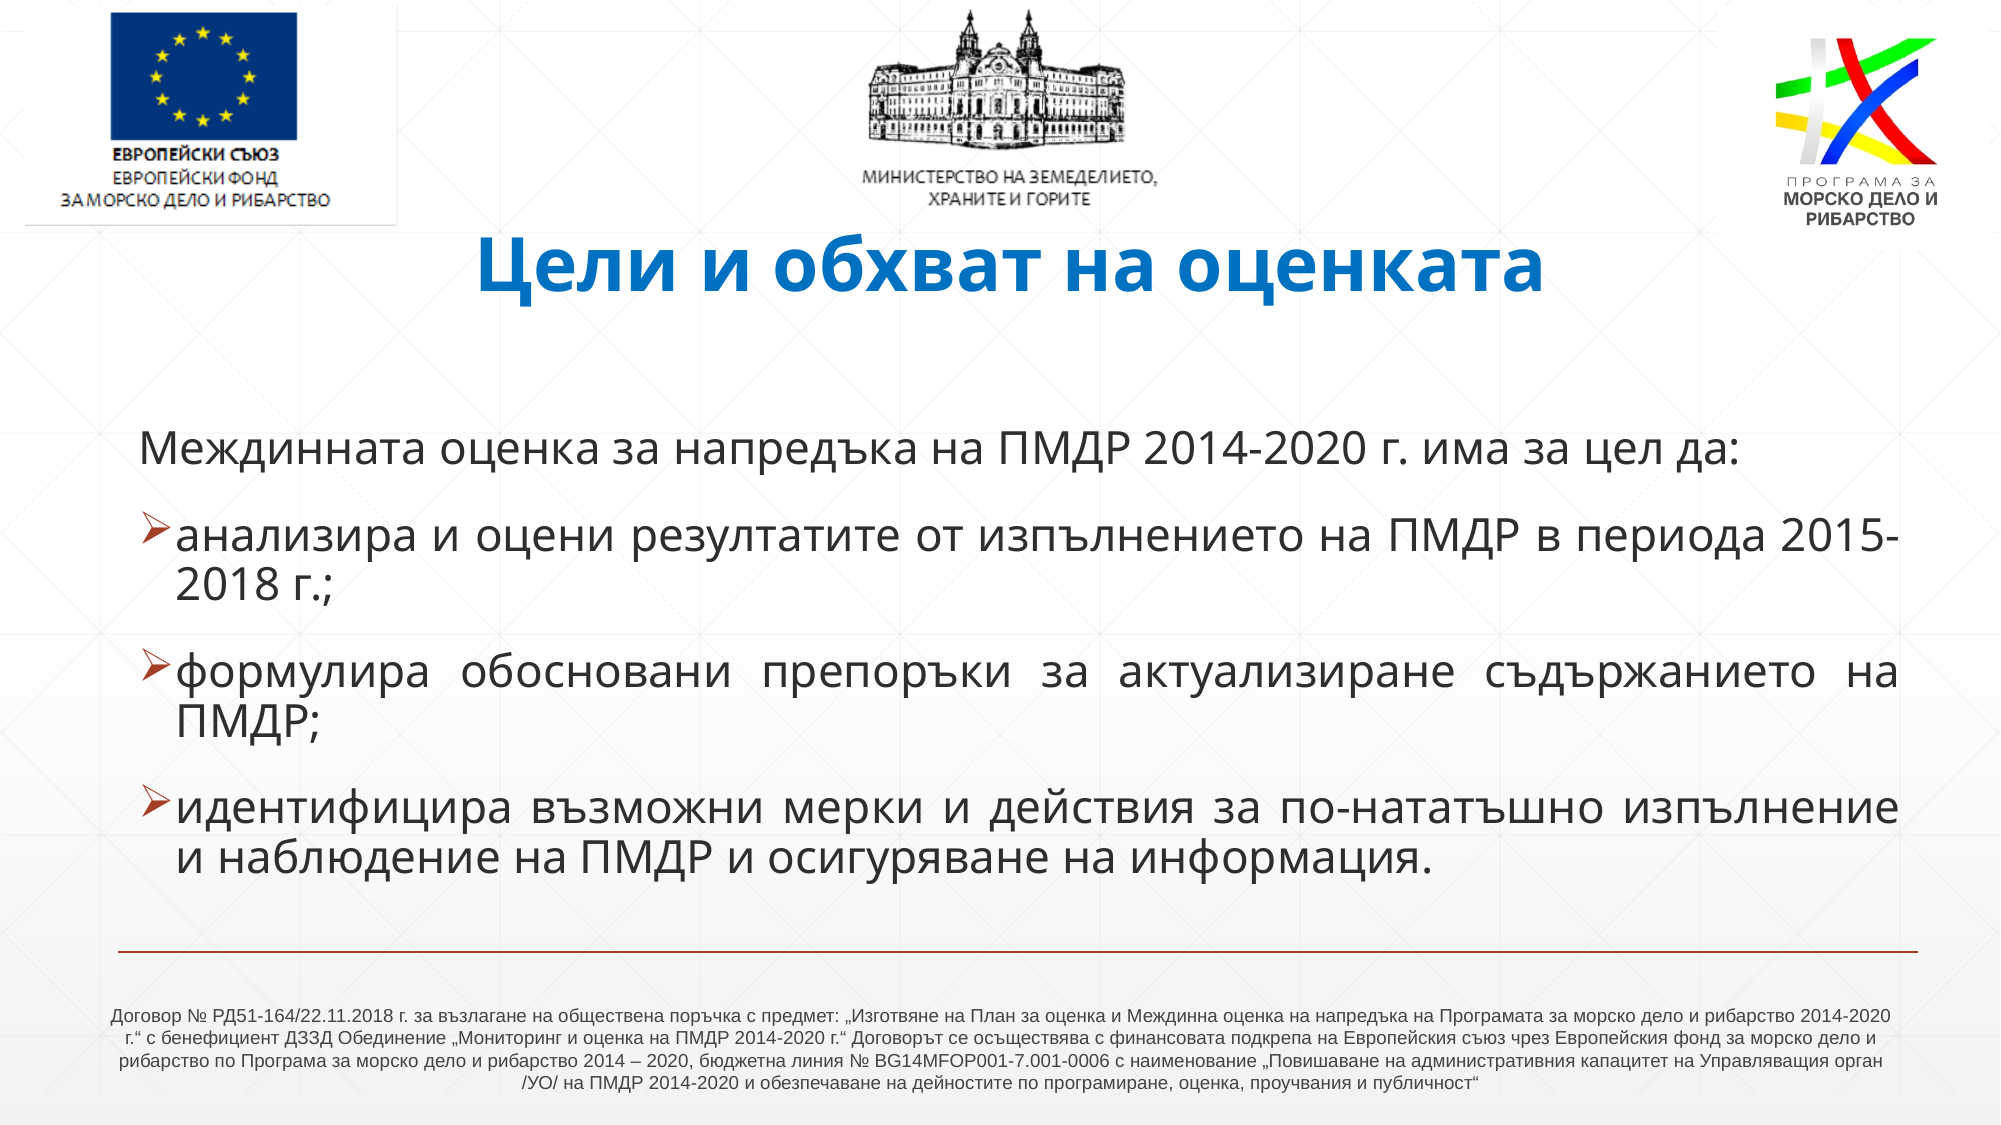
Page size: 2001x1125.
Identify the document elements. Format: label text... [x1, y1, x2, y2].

list Междинната оценка за напредъка на ПМДР 2014-2020 г. има за цел да: анализира и оцени резултатите от изпълнението на ПМДР в периода 2015-2018 г.; формулира обосновани препоръки за актуализиране съдържанието на ПМДР; идентифицира възможни мерки и действия за по-нататъшно изпълнение и наблюдение на ПМДР и осигуряване на информация. [123, 324, 1918, 950]
footer Договор № РД51-164/22.11.2018 г. за възлагане на обществена поръчка с предмет: „Изготвяне на План за оценка и Междинна оценка на напредъка на Програмата за морско дело и рибарство 2014-2020 г.“ с бенефициент ДЗЗД Обединение „Мониторинг и оценка на ПМДР 2014-2020 г.“ Договорът се осъществява с финансовата подкрепа на Европейския съюз чрез Европейския фонд за морско дело и рибарство по Програма за морско дело и рибарство 2014 – 2020, бюджетна линия № BG14MFOP001-7.001-0006 с наименование „Повишаване на административния капацитет на Управляващия орган /УО/ на ПМДР 2014-2020 и обезпечаване на дейностите по програмиране, оценка, проучвания и публичност“ [91, 998, 1909, 1099]
title Цели и обхват на оценката [223, 218, 1799, 314]
picture [1718, 5, 1989, 250]
picture [779, 158, 1244, 245]
picture [862, 5, 1138, 154]
picture [25, 5, 399, 227]
